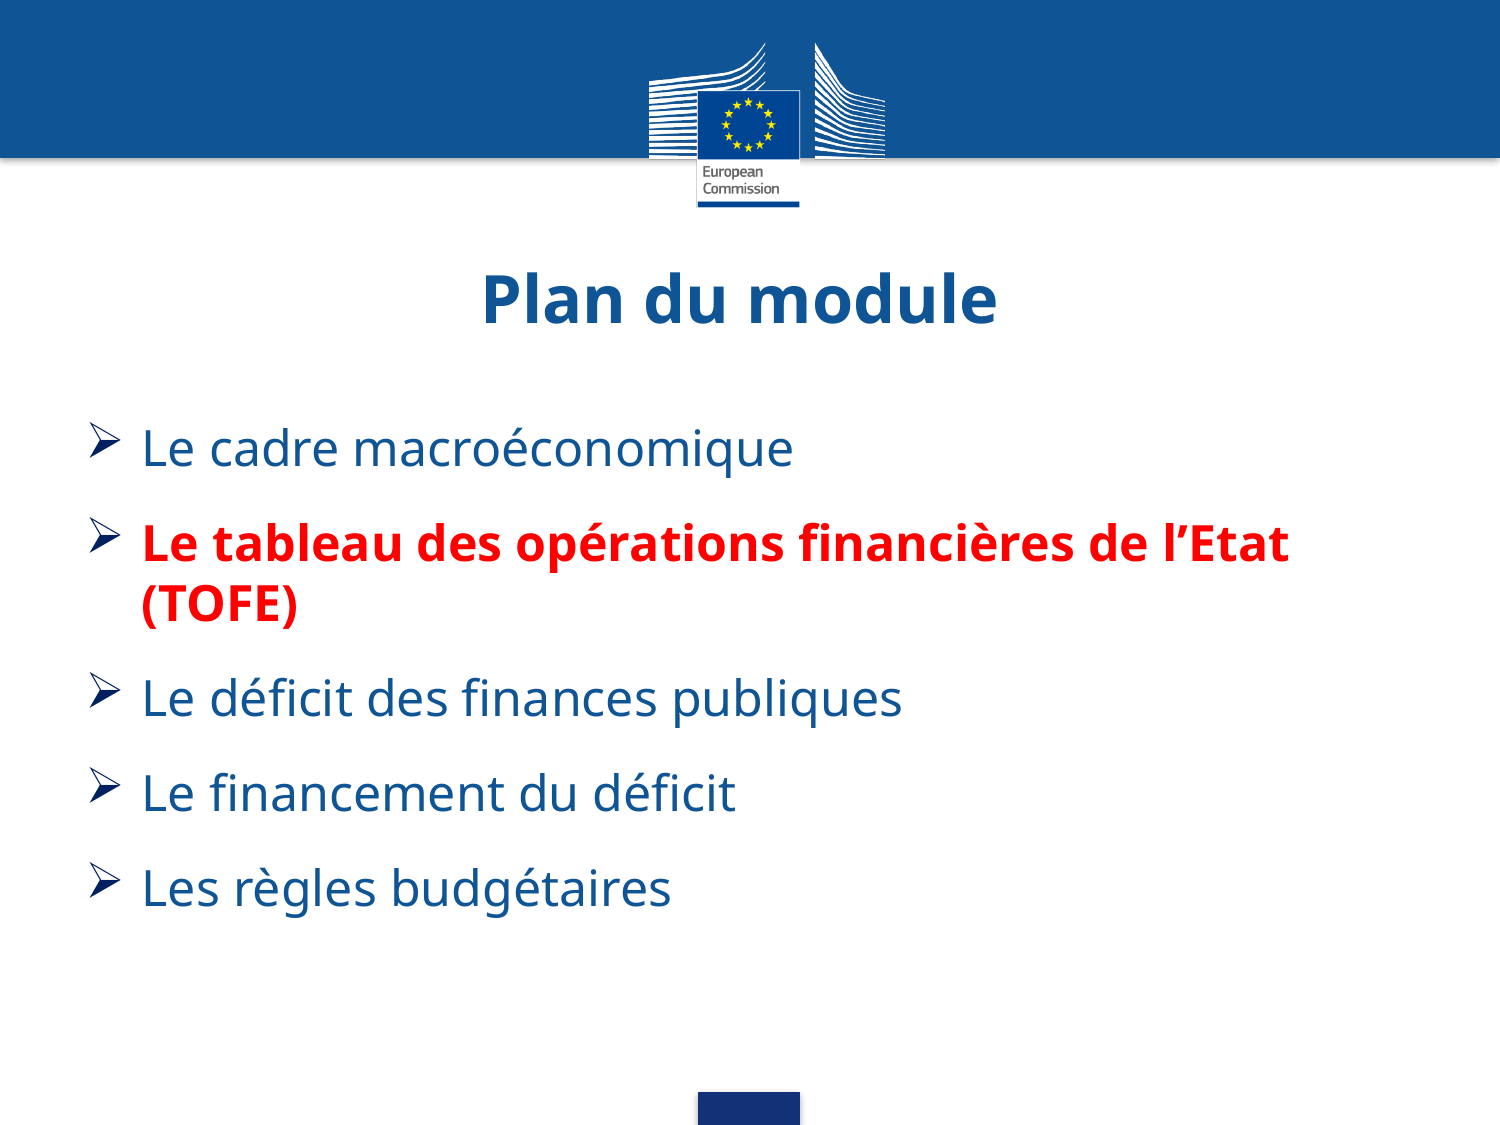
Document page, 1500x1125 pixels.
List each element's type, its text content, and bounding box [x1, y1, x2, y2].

picture [649, 42, 885, 208]
list Le cadre macroéconomique Le tableau des opérations financières de l’Etat (TOFE) Le déficit des finances publiques Le financement du déficit Les règles budgétaires [70, 408, 1449, 1020]
title Plan du module [64, 219, 1416, 374]
